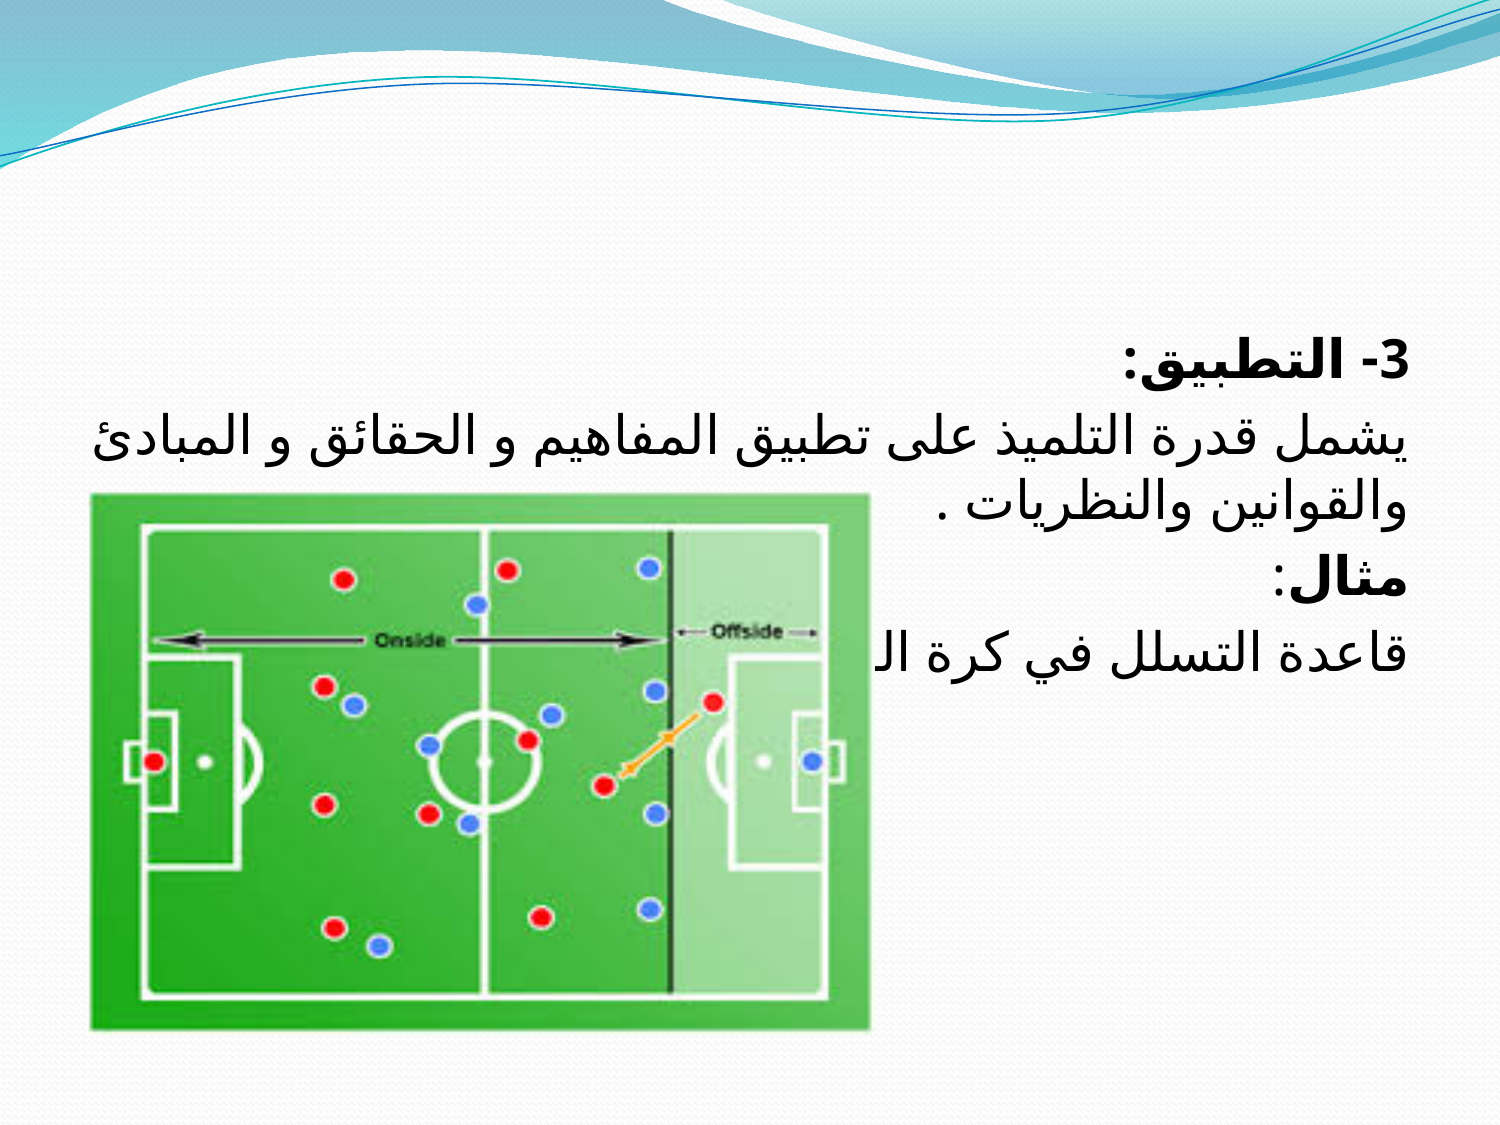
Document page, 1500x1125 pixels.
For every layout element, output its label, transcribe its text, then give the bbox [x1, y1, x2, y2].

picture [88, 491, 875, 1036]
list 3- التطبيق: يشمل قدرة التلميذ على تطبيق المفاهيم و الحقائق و المبادئ والقوانين والنظريات . مثال: قاعدة التسلل في كرة القدم . [75, 317, 1425, 1038]
